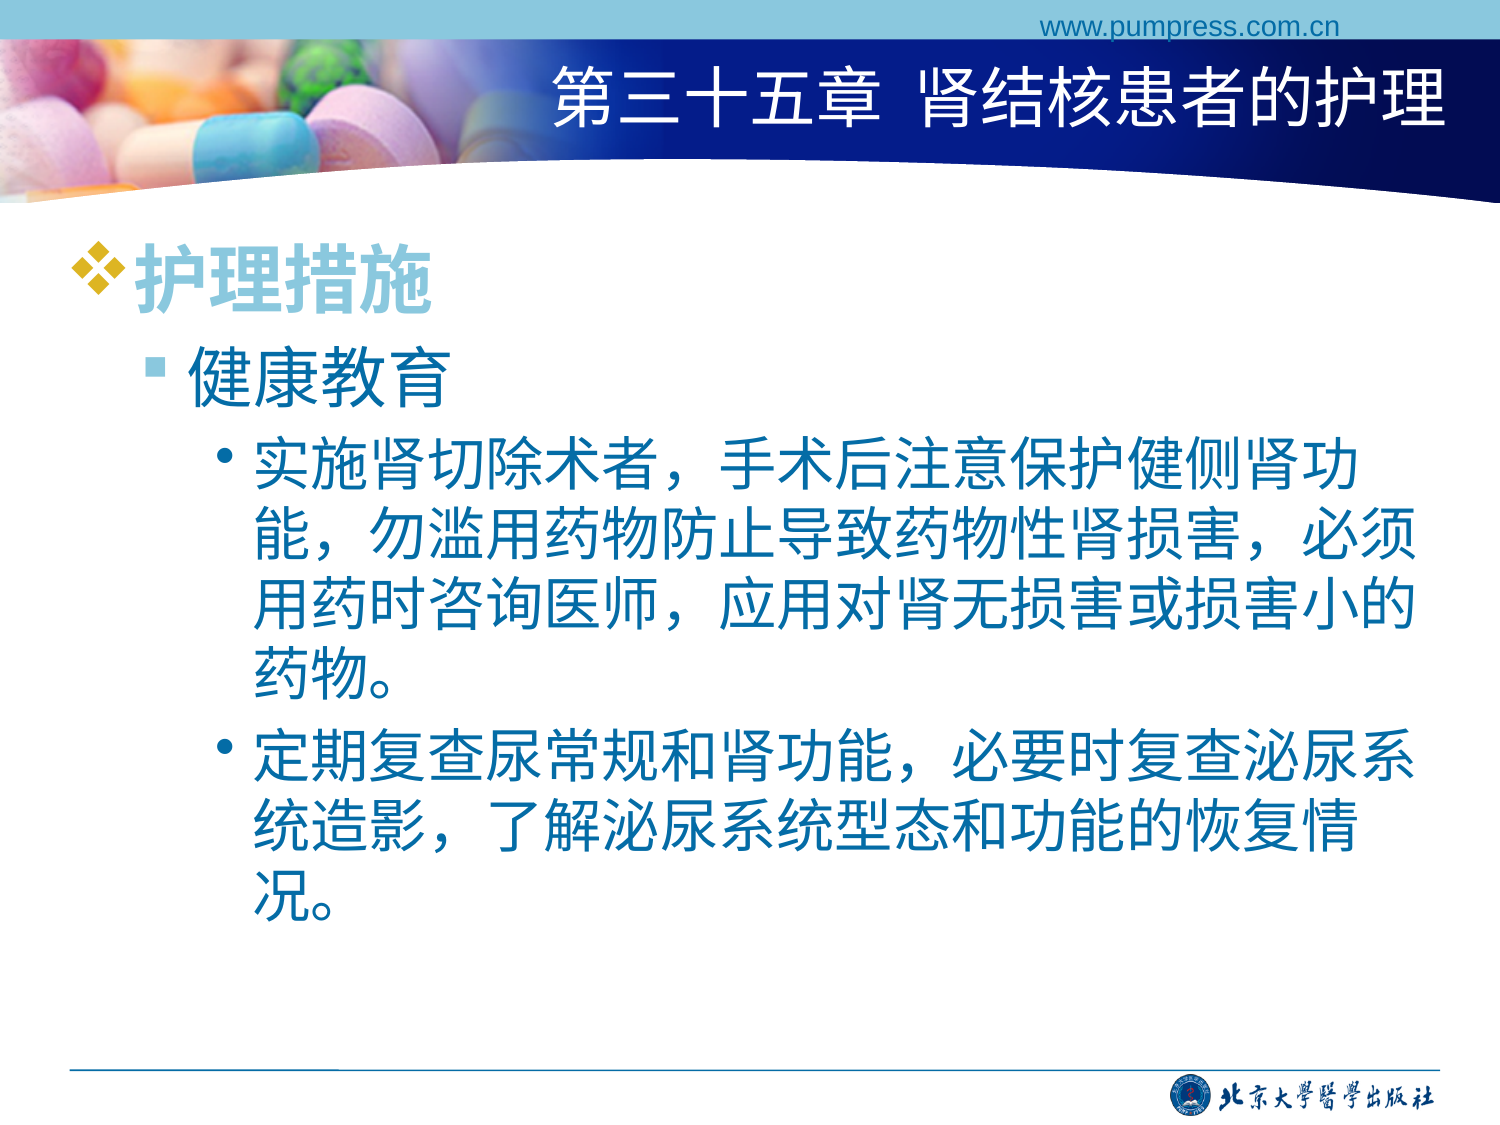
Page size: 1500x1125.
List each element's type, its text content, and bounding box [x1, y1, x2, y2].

picture [0, 40, 1500, 203]
list 护理措施 健康教育 实施肾切除术者，手术后注意保护健侧肾功能，勿滥用药物防止导致药物性肾损害，必须用药时咨询医师，应用对肾无损害或损害小的药物。 定期复查尿常规和肾功能，必要时复查泌尿系统造影，了解泌尿系统型态和功能的恢复情况。 [49, 224, 1463, 1026]
picture [1170, 1074, 1436, 1118]
slide_number www.pumpress.com.cn [1025, 0, 1463, 38]
title 第三十五章 肾结核患者的护理 [137, 49, 1463, 143]
